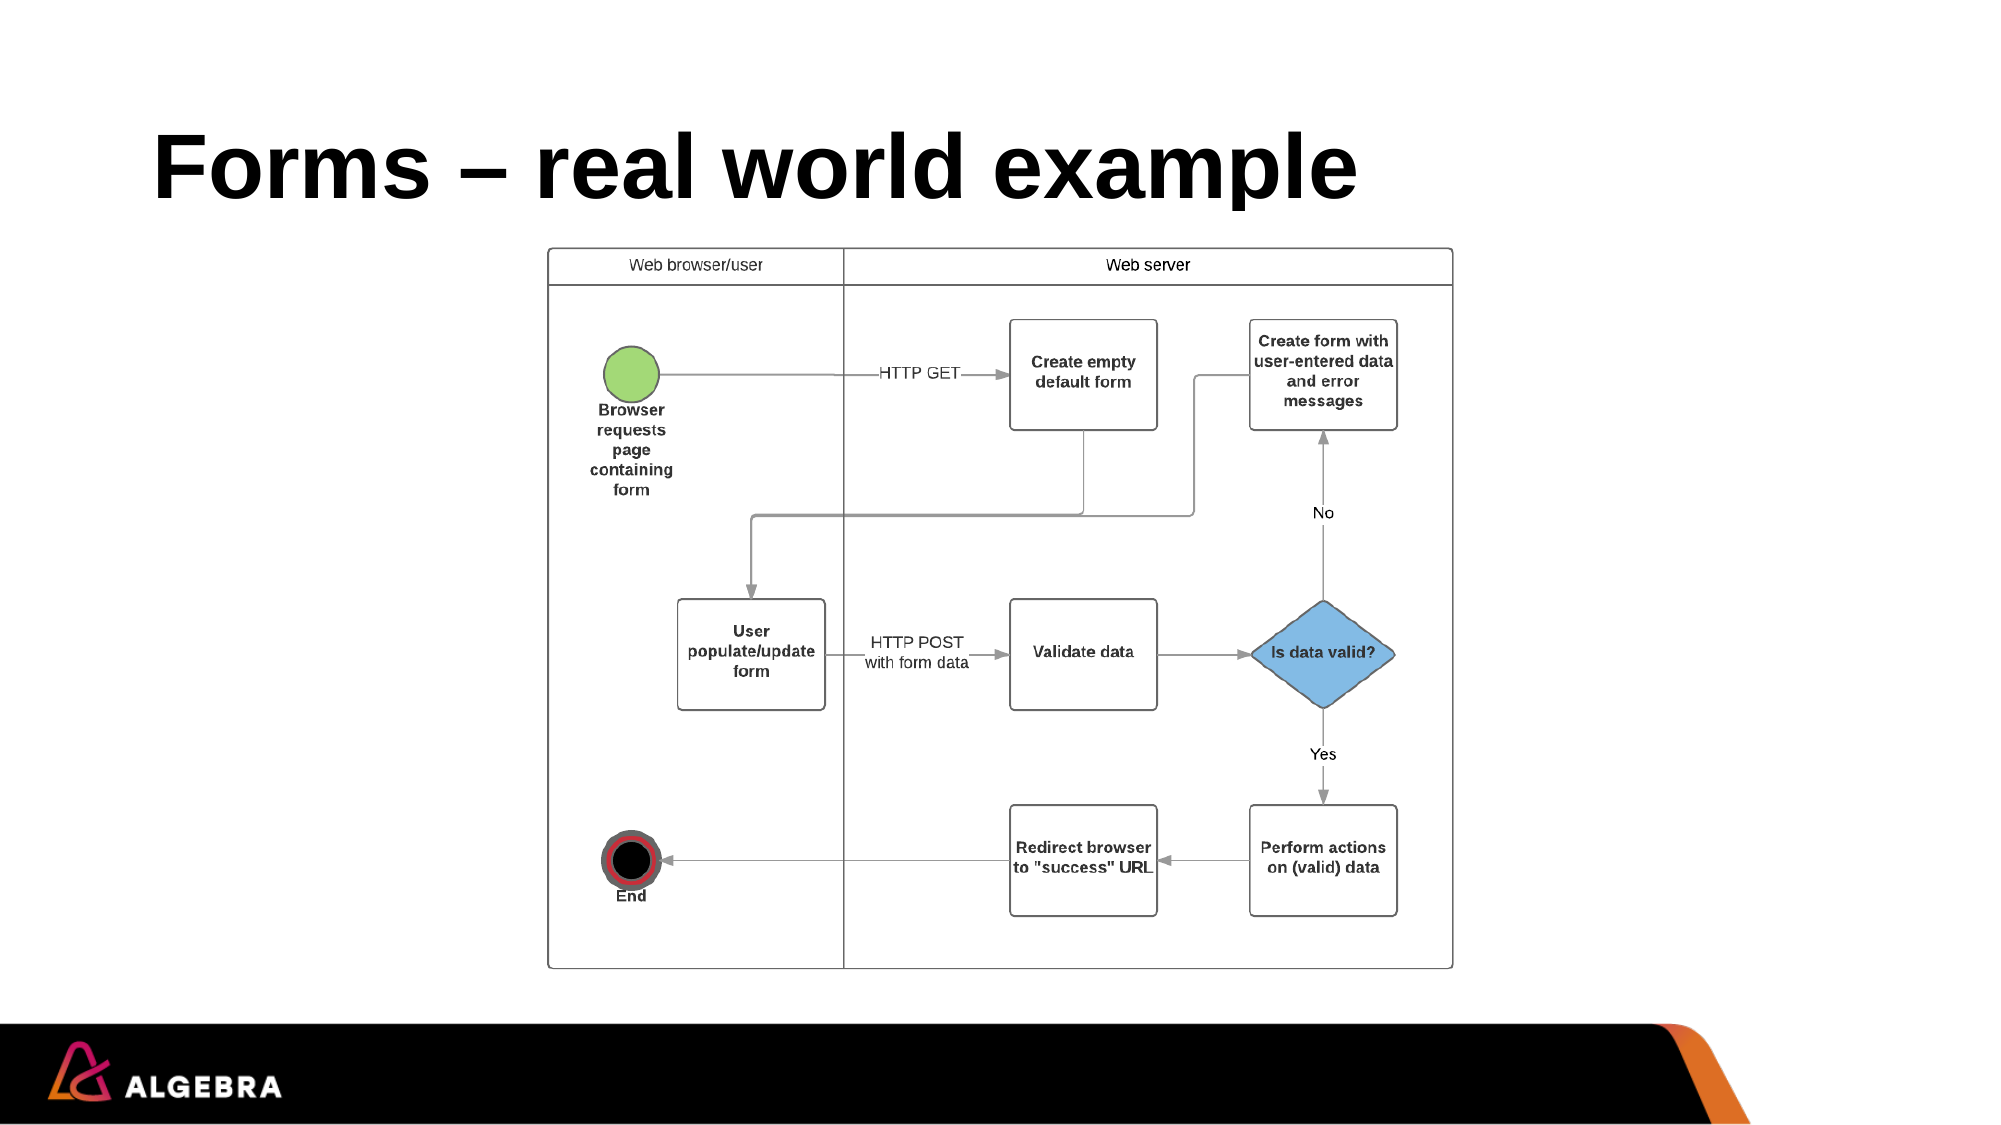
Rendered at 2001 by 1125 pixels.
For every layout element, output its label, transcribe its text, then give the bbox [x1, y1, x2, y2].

title Forms – real world example [137, 59, 1863, 278]
picture [0, 1023, 1958, 1125]
picture [511, 211, 1489, 1005]
